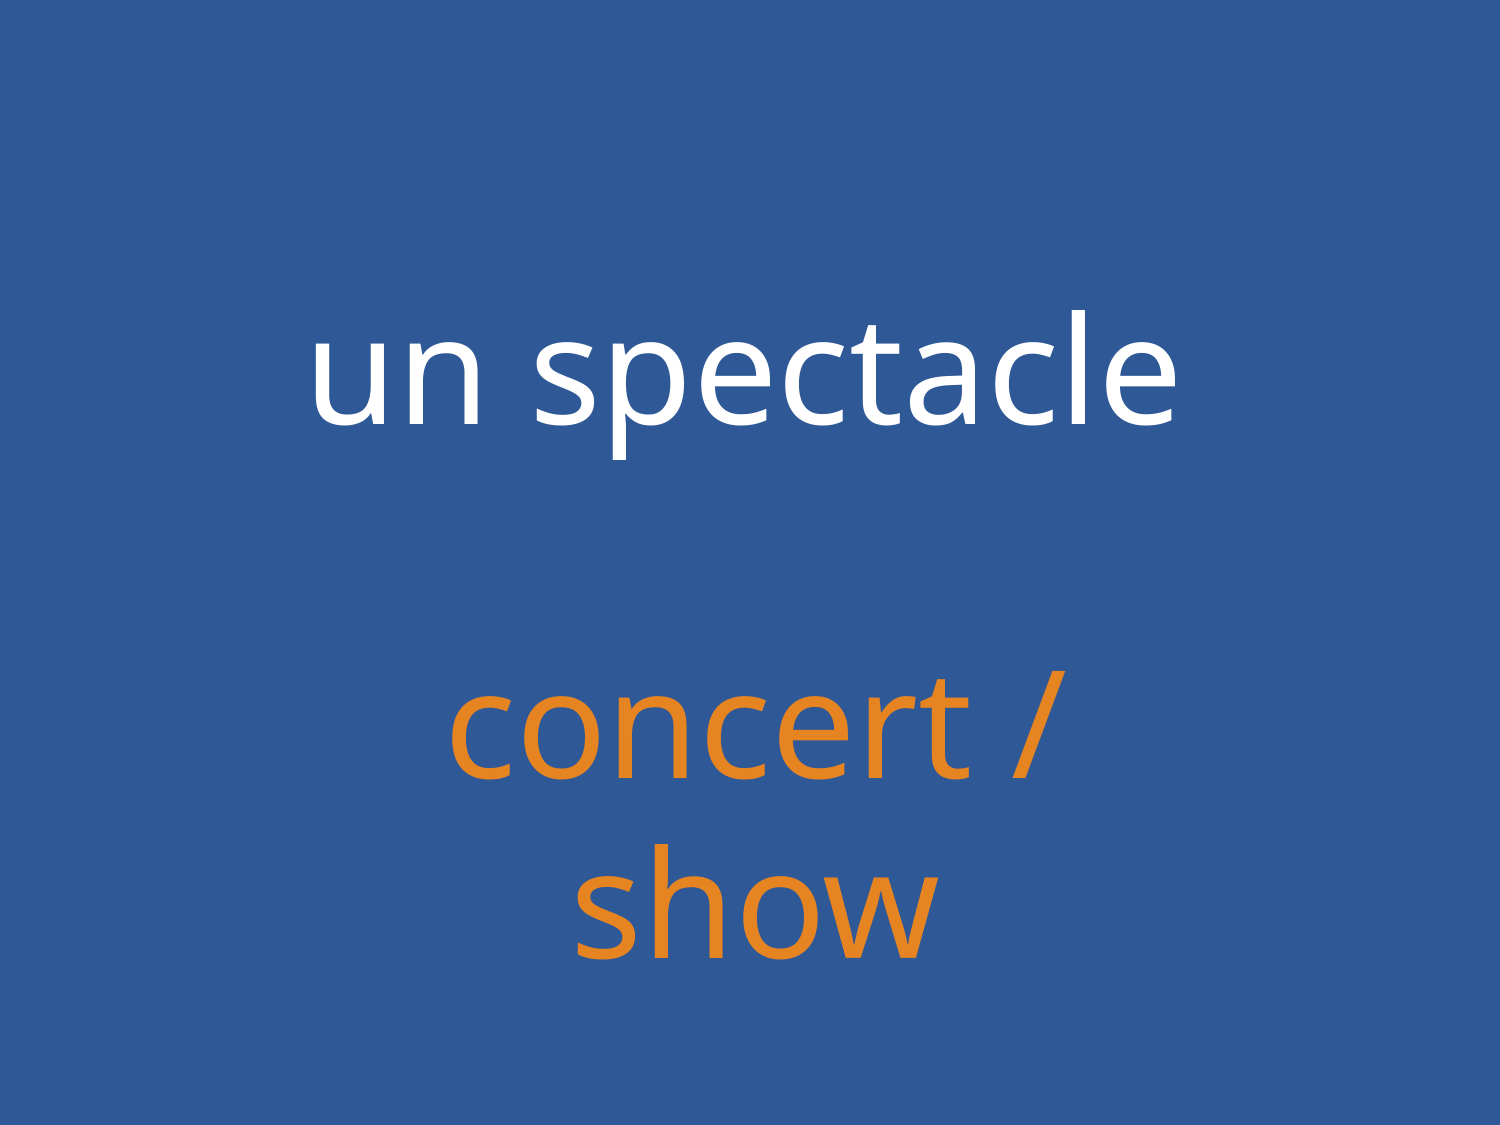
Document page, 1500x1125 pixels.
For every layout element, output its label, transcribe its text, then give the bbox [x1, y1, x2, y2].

text_box un spectacle [218, 267, 1270, 462]
text_box concert / show [301, 621, 1211, 997]
